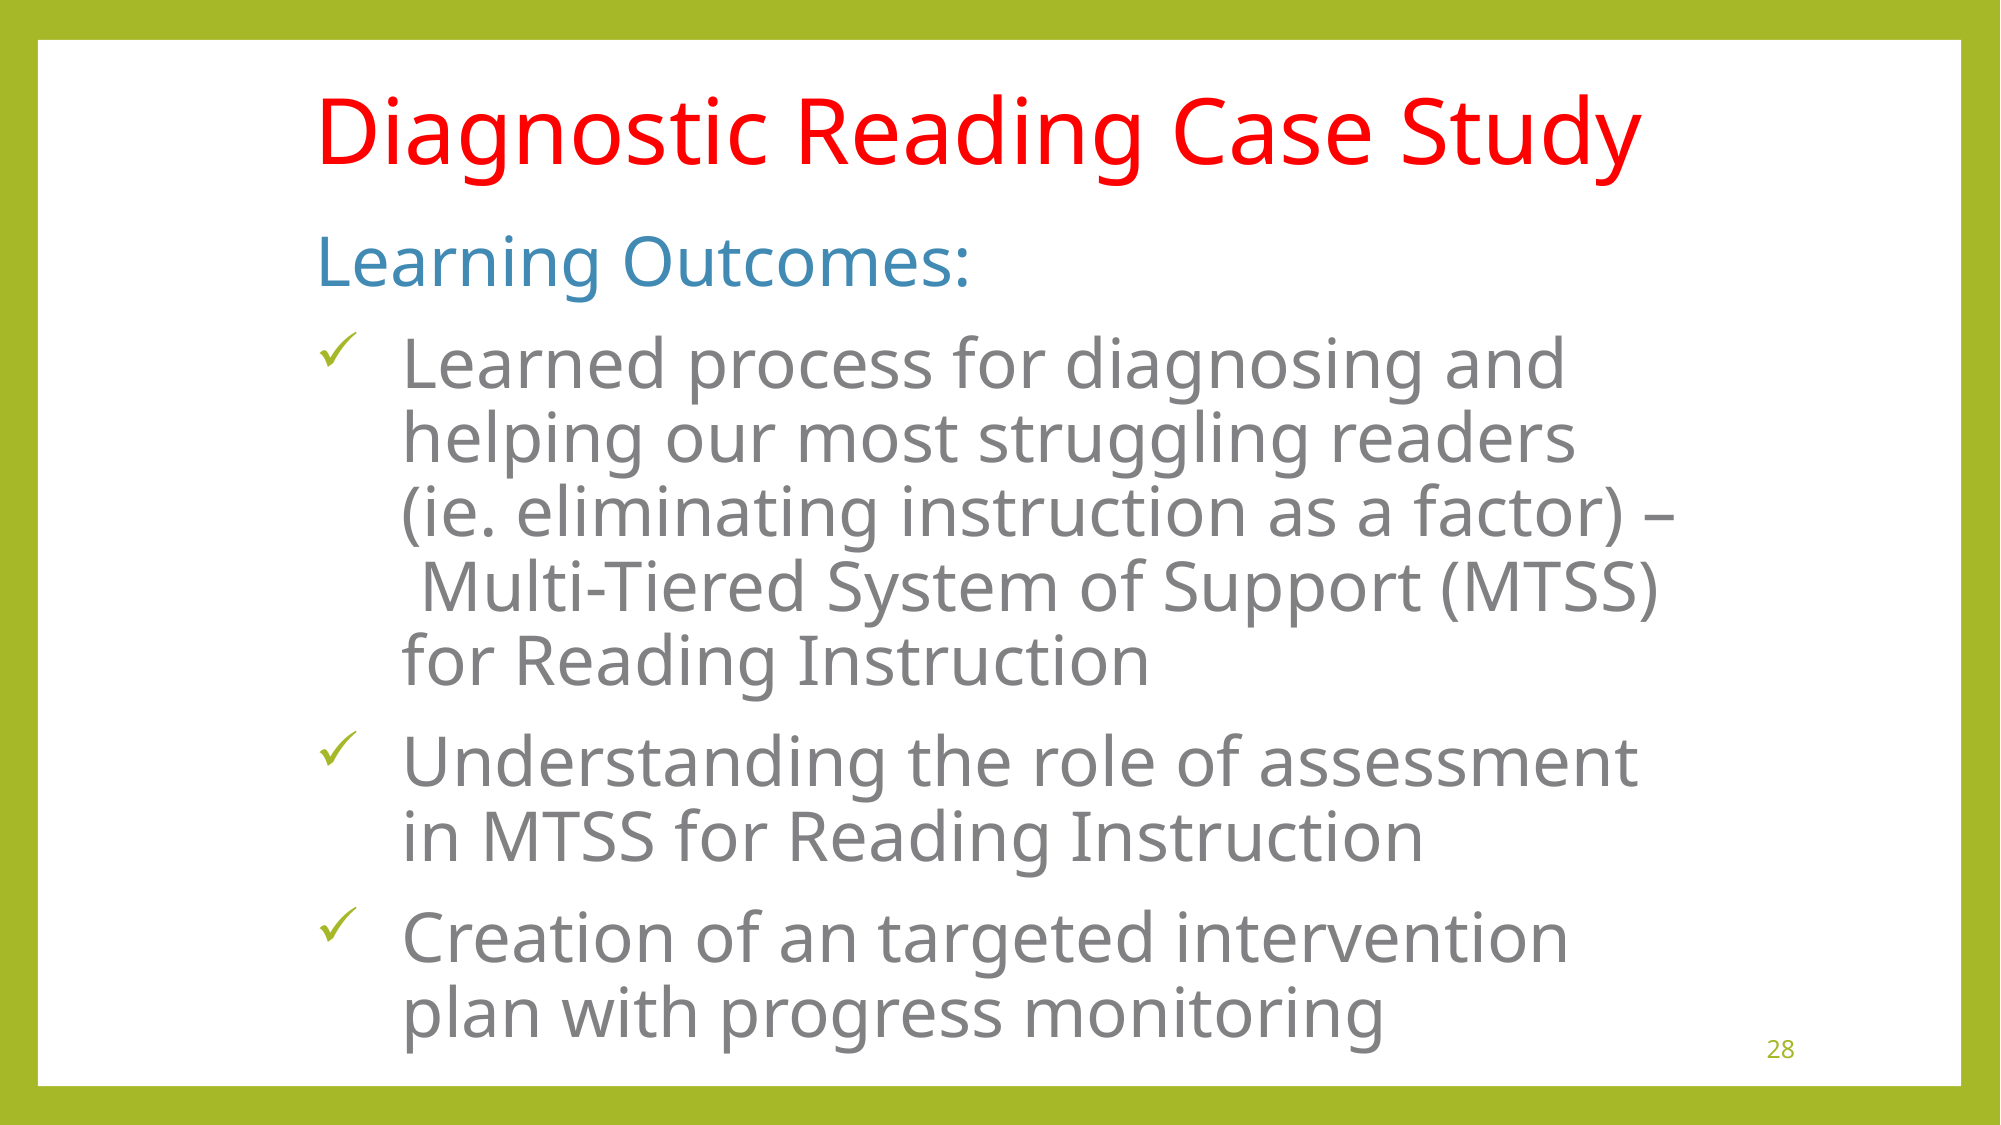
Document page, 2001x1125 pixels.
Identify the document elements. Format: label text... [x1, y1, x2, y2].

slide_number 28 [1530, 1020, 1811, 1081]
list Learning Outcomes: Learned process for diagnosing and helping our most struggling readers (ie. eliminating instruction as a factor) – Multi-Tiered System of Support (MTSS) for Reading Instruction Understanding the role of assessment in MTSS for Reading Instruction Creation of an targeted intervention plan with progress monitoring [283, 219, 1699, 1125]
title Diagnostic Reading Case Study [297, 49, 1685, 219]
